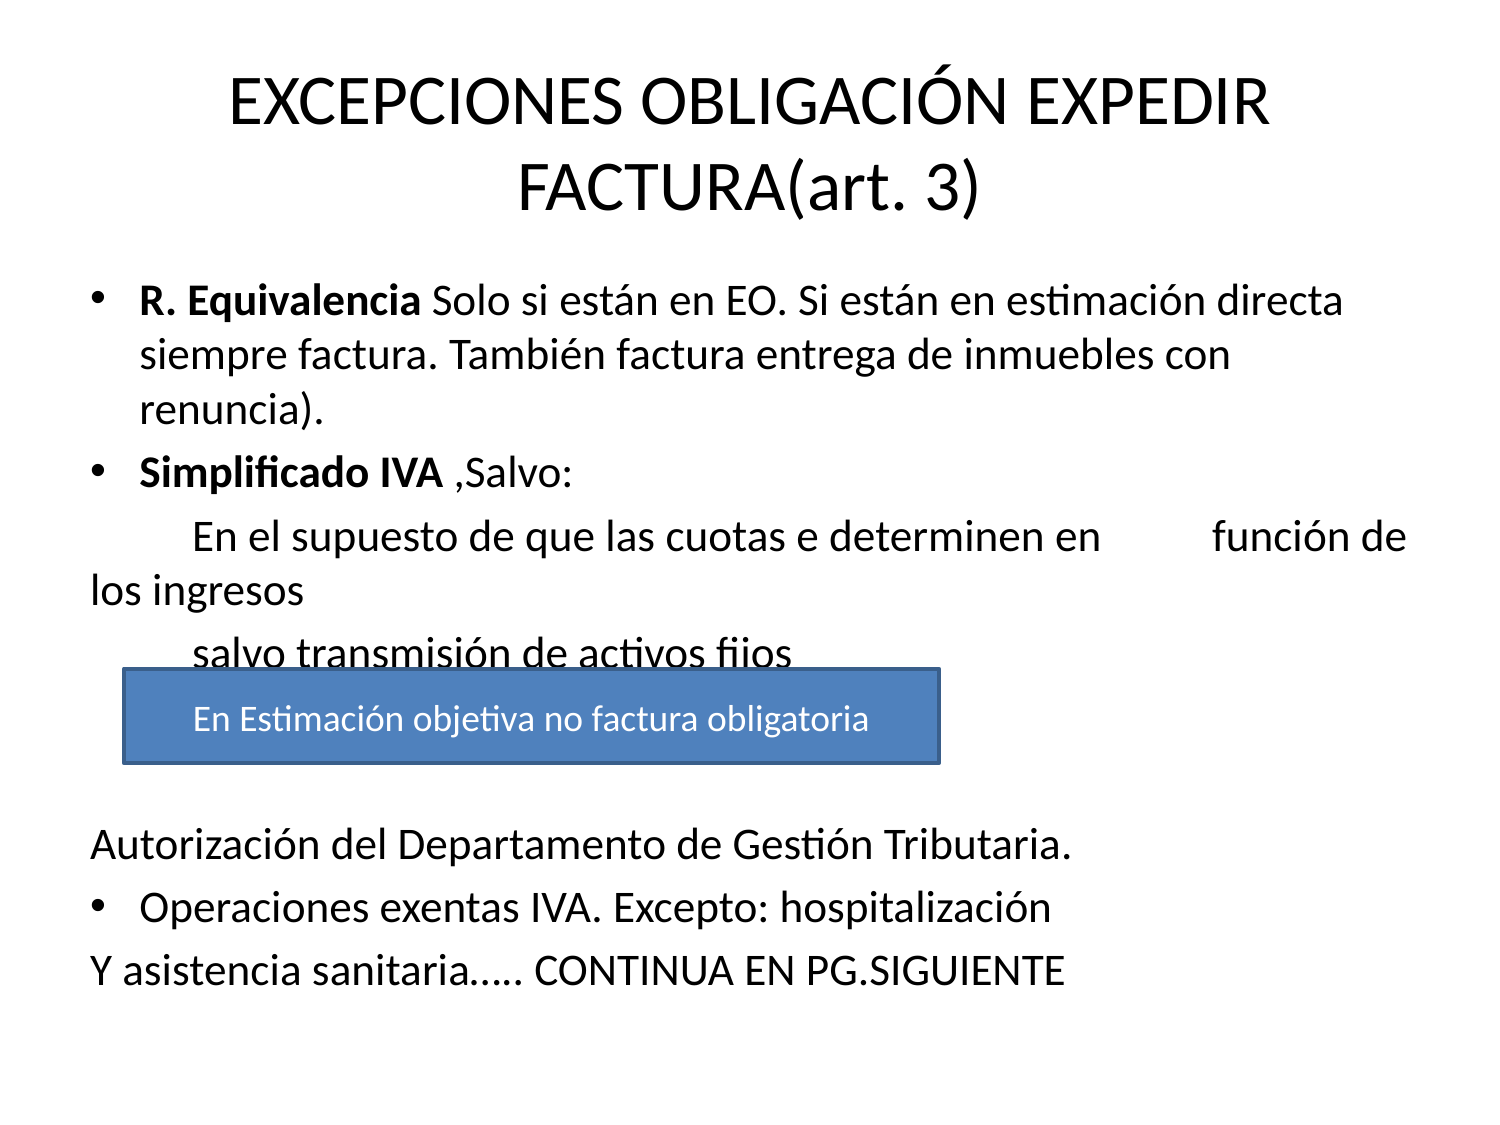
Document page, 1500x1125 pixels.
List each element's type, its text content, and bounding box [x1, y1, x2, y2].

list R. Equivalencia Solo si están en EO. Si están en estimación directa siempre factura. También factura entrega de inmuebles con renuncia). Simplificado IVA ,Salvo: En el supuesto de que las cuotas e determinen en función de los ingresos salvo transmisión de activos fijos Autorización del Departamento de Gestión Tributaria. Operaciones exentas IVA. Excepto: hospitalización Y asistencia sanitaria….. CONTINUA EN PG.SIGUIENTE [75, 262, 1425, 1005]
text_box En Estimación objetiva no factura obligatoria [122, 667, 941, 765]
title EXCEPCIONES OBLIGACIÓN EXPEDIR FACTURA(art. 3) [75, 45, 1425, 233]
